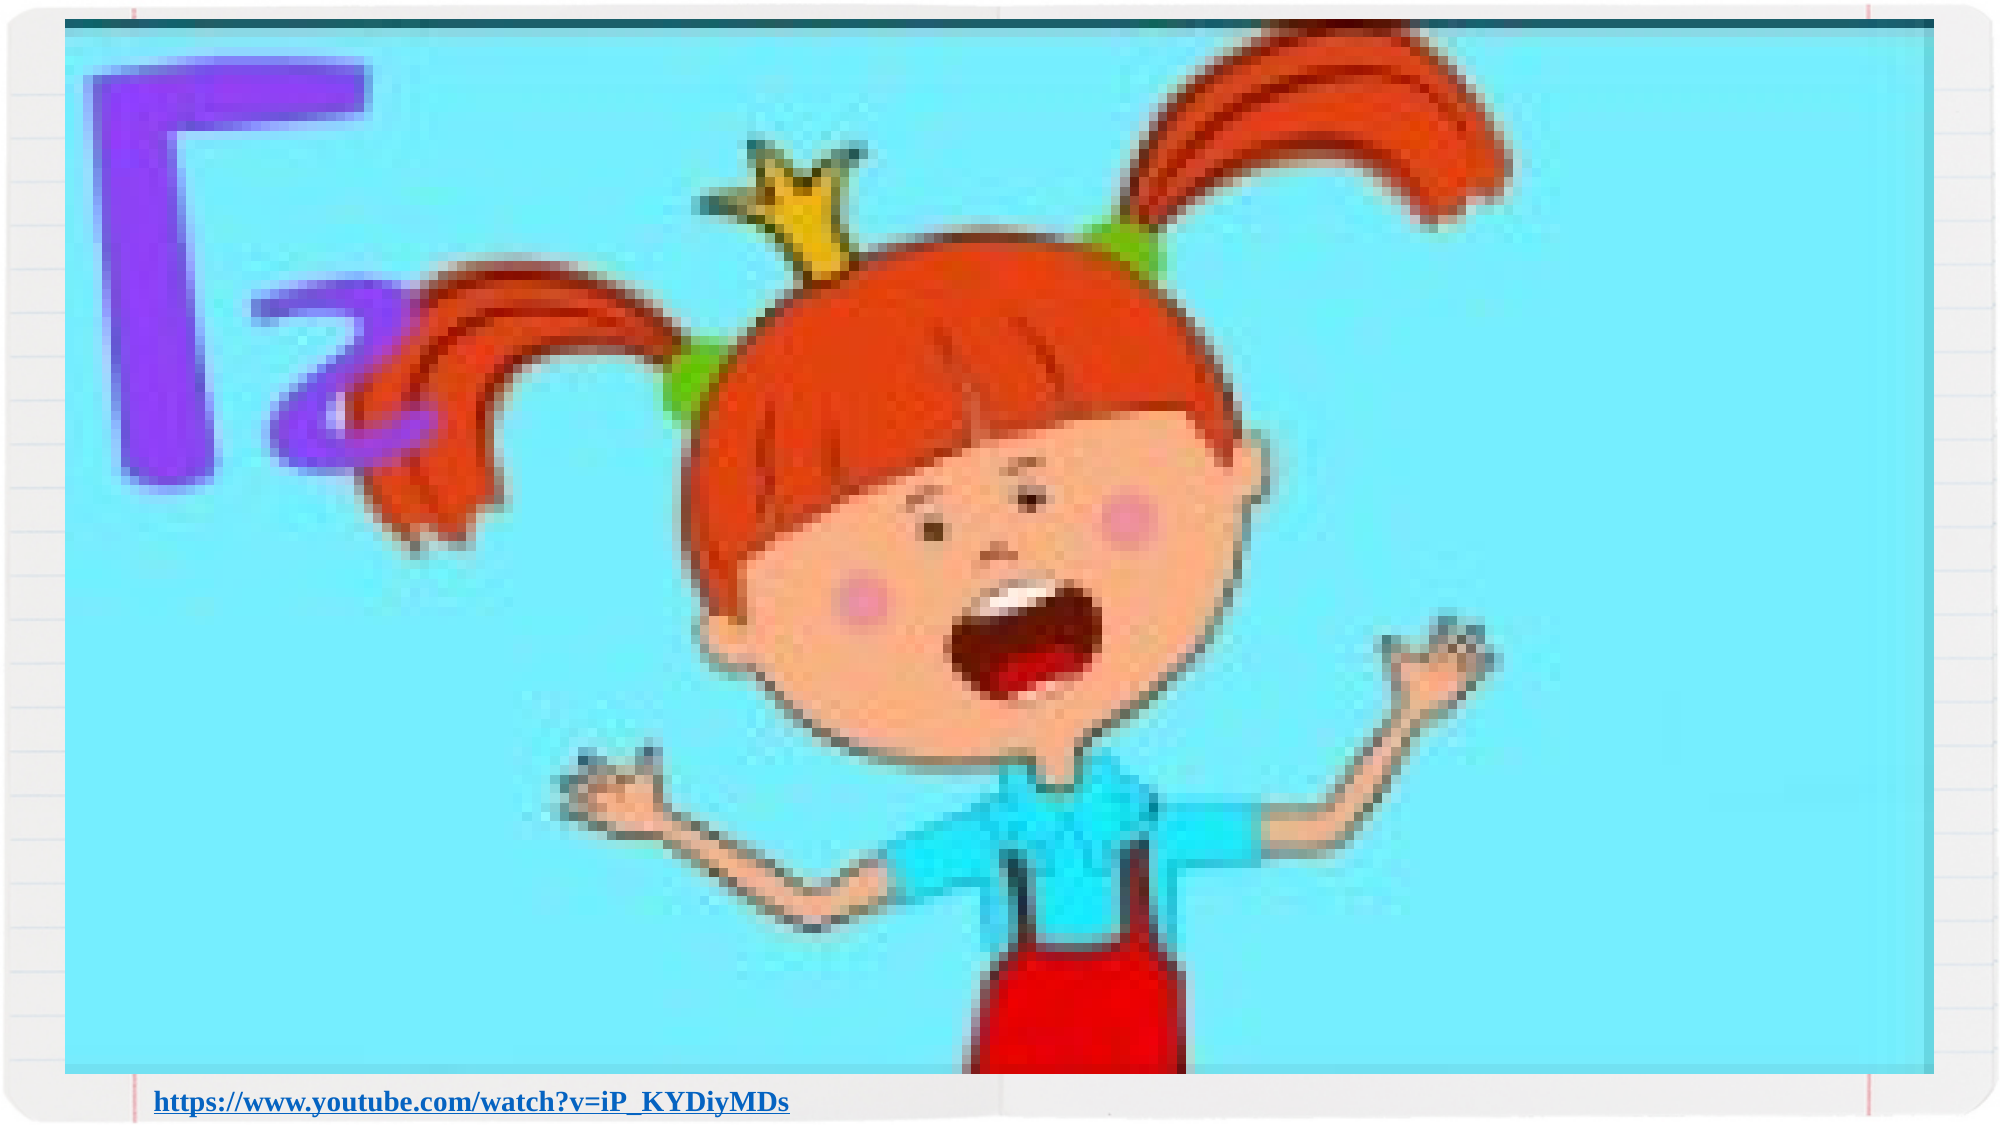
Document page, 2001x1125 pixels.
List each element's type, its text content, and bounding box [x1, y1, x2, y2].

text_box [64, 18, 1934, 1075]
text_box https://www.youtube.com/watch?v=iP_KYDiyMDs [138, 1075, 1139, 1125]
